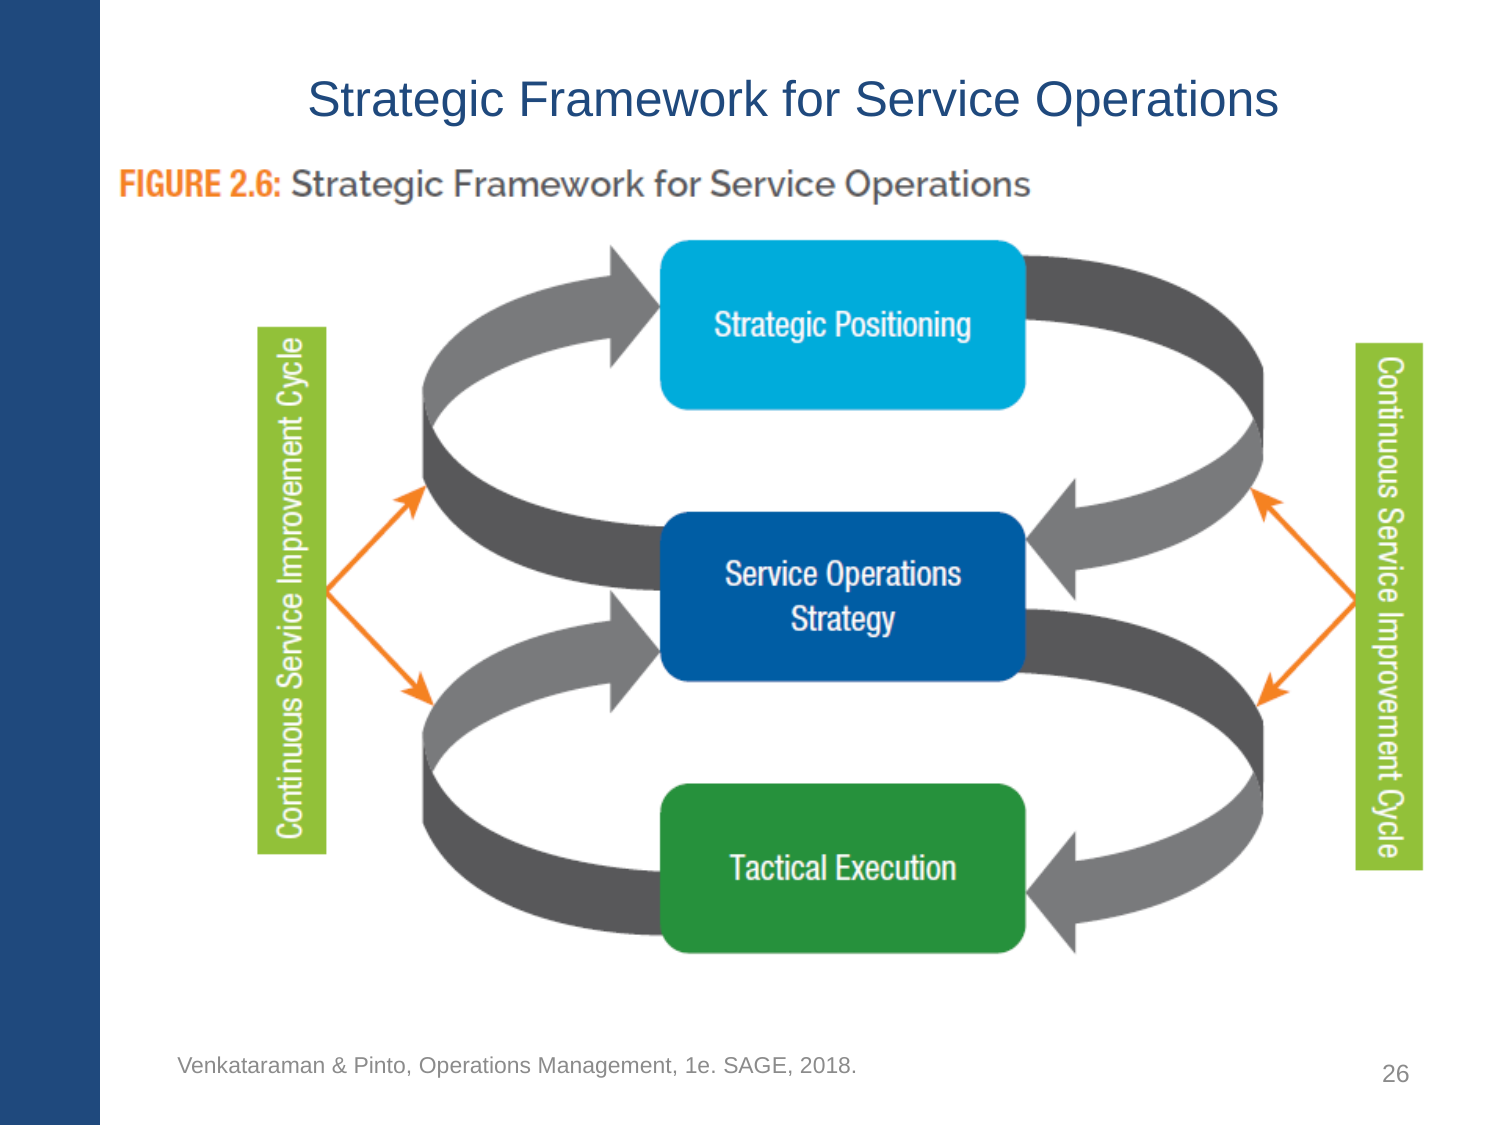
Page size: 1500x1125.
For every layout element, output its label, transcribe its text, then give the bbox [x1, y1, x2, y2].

picture [112, 159, 1500, 988]
title Strategic Framework for Service Operations [162, 2, 1425, 158]
footer Venkataraman & Pinto, Operations Management, 1e. SAGE, 2018. [162, 1042, 1313, 1103]
slide_number 26 [1350, 1042, 1425, 1103]
